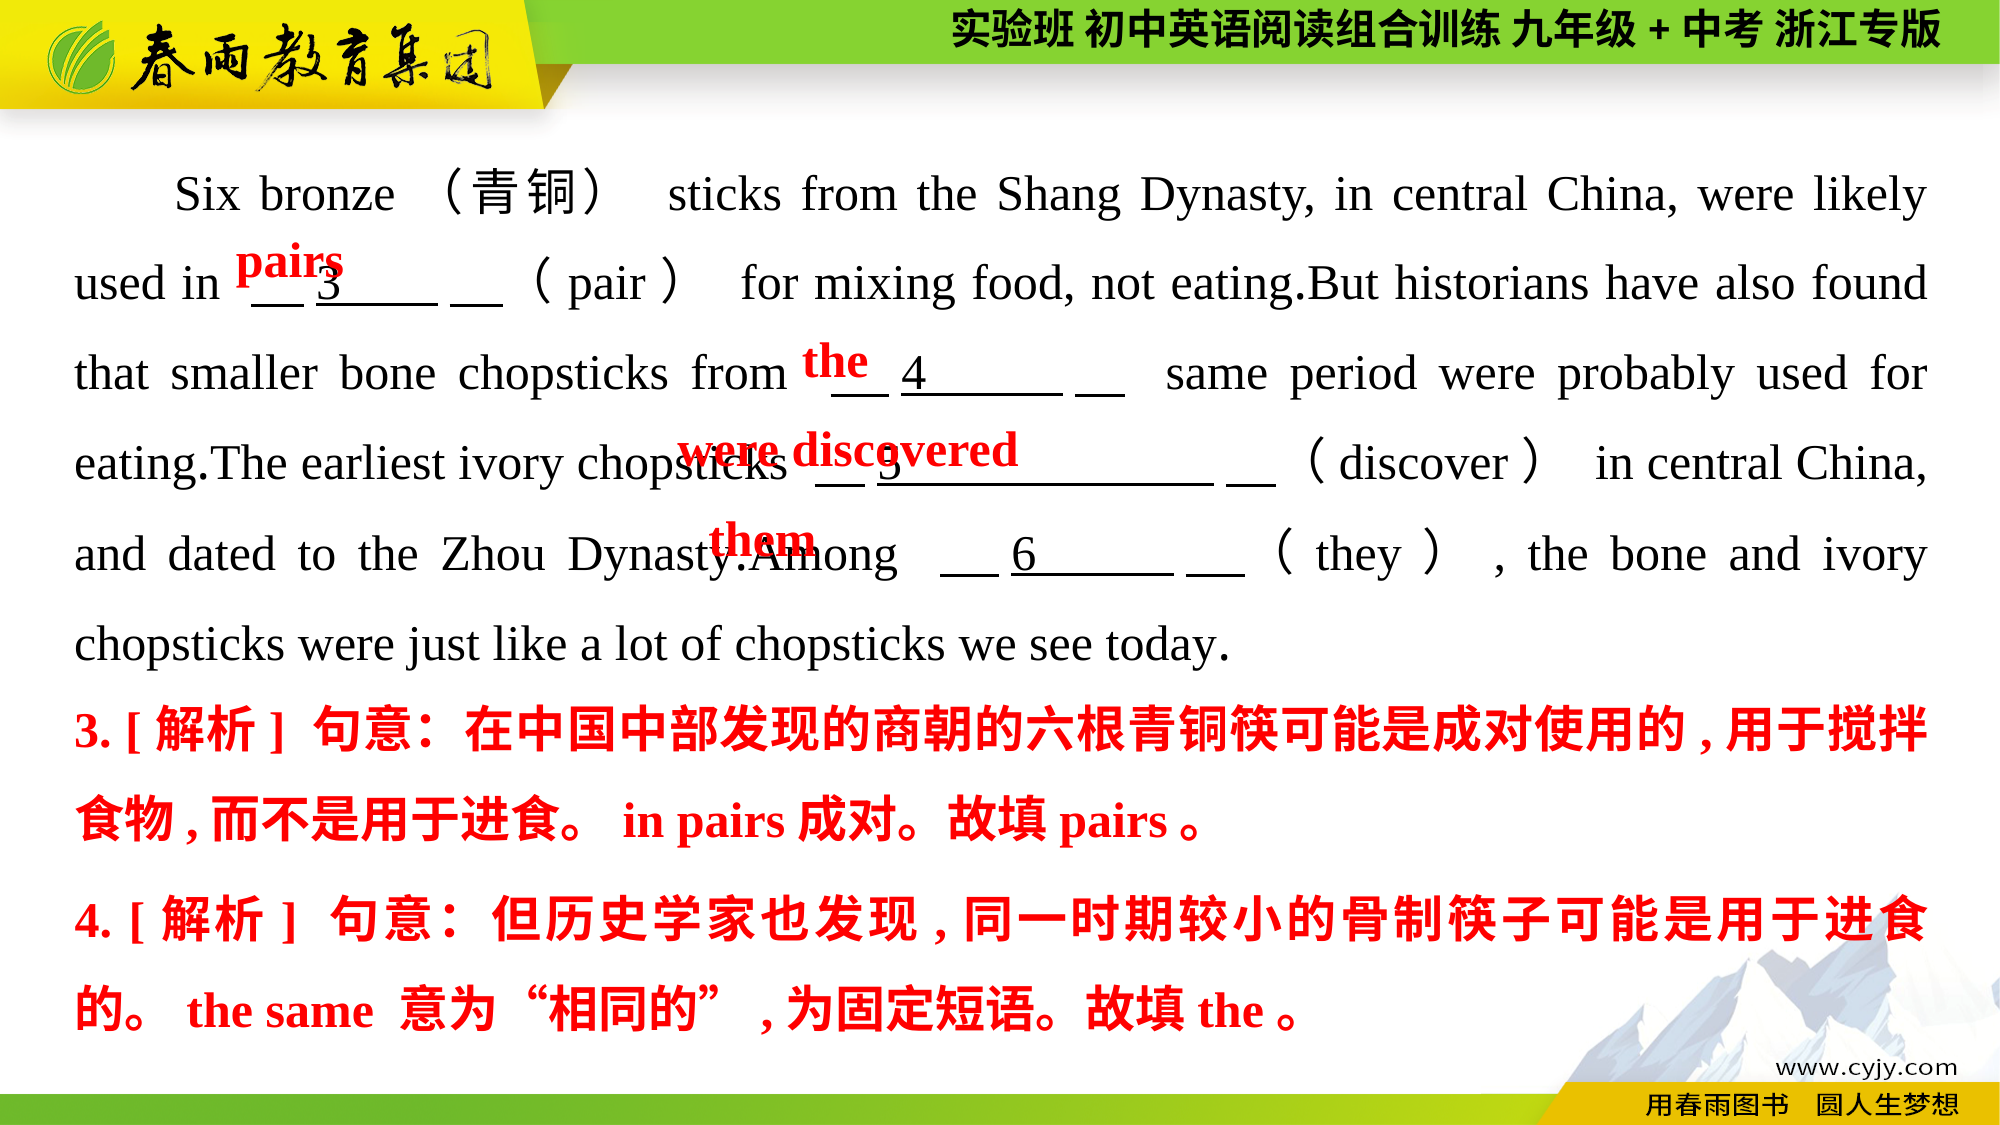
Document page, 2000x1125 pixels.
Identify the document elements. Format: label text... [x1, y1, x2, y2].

text_box 3. [解析] 句意：在中国中部发现的商朝的六根青铜筷可能是成对使用的,用于搅拌食物,而不是用于进食。in pairs成对。故填pairs。 [59, 660, 1944, 849]
text_box were discovered [662, 408, 1034, 484]
text_box pairs [220, 220, 360, 296]
list Six bronze（青铜） sticks from the Shang Dynasty, in central China, were likely used in 3 （pair） for mixing food, not eating.But historians have also found that smaller bone chopsticks from 4 same period were probably used for eating.The earliest ivory chopsticks 5 （discover） in central China, and dated to the Zhou Dynasty.Among 6 （they）, the bone and ivory chopsticks were just like a lot of chopsticks we see today. [59, 122, 1944, 660]
text_box them [693, 498, 832, 574]
text_box the [787, 320, 884, 396]
text_box 4. [解析] 句意：但历史学家也发现,同一时期较小的骨制筷子可能是用于进食的。the same 意为“相同的”,为固定短语。故填the。 [59, 849, 1944, 1045]
picture [0, 0, 2000, 1125]
